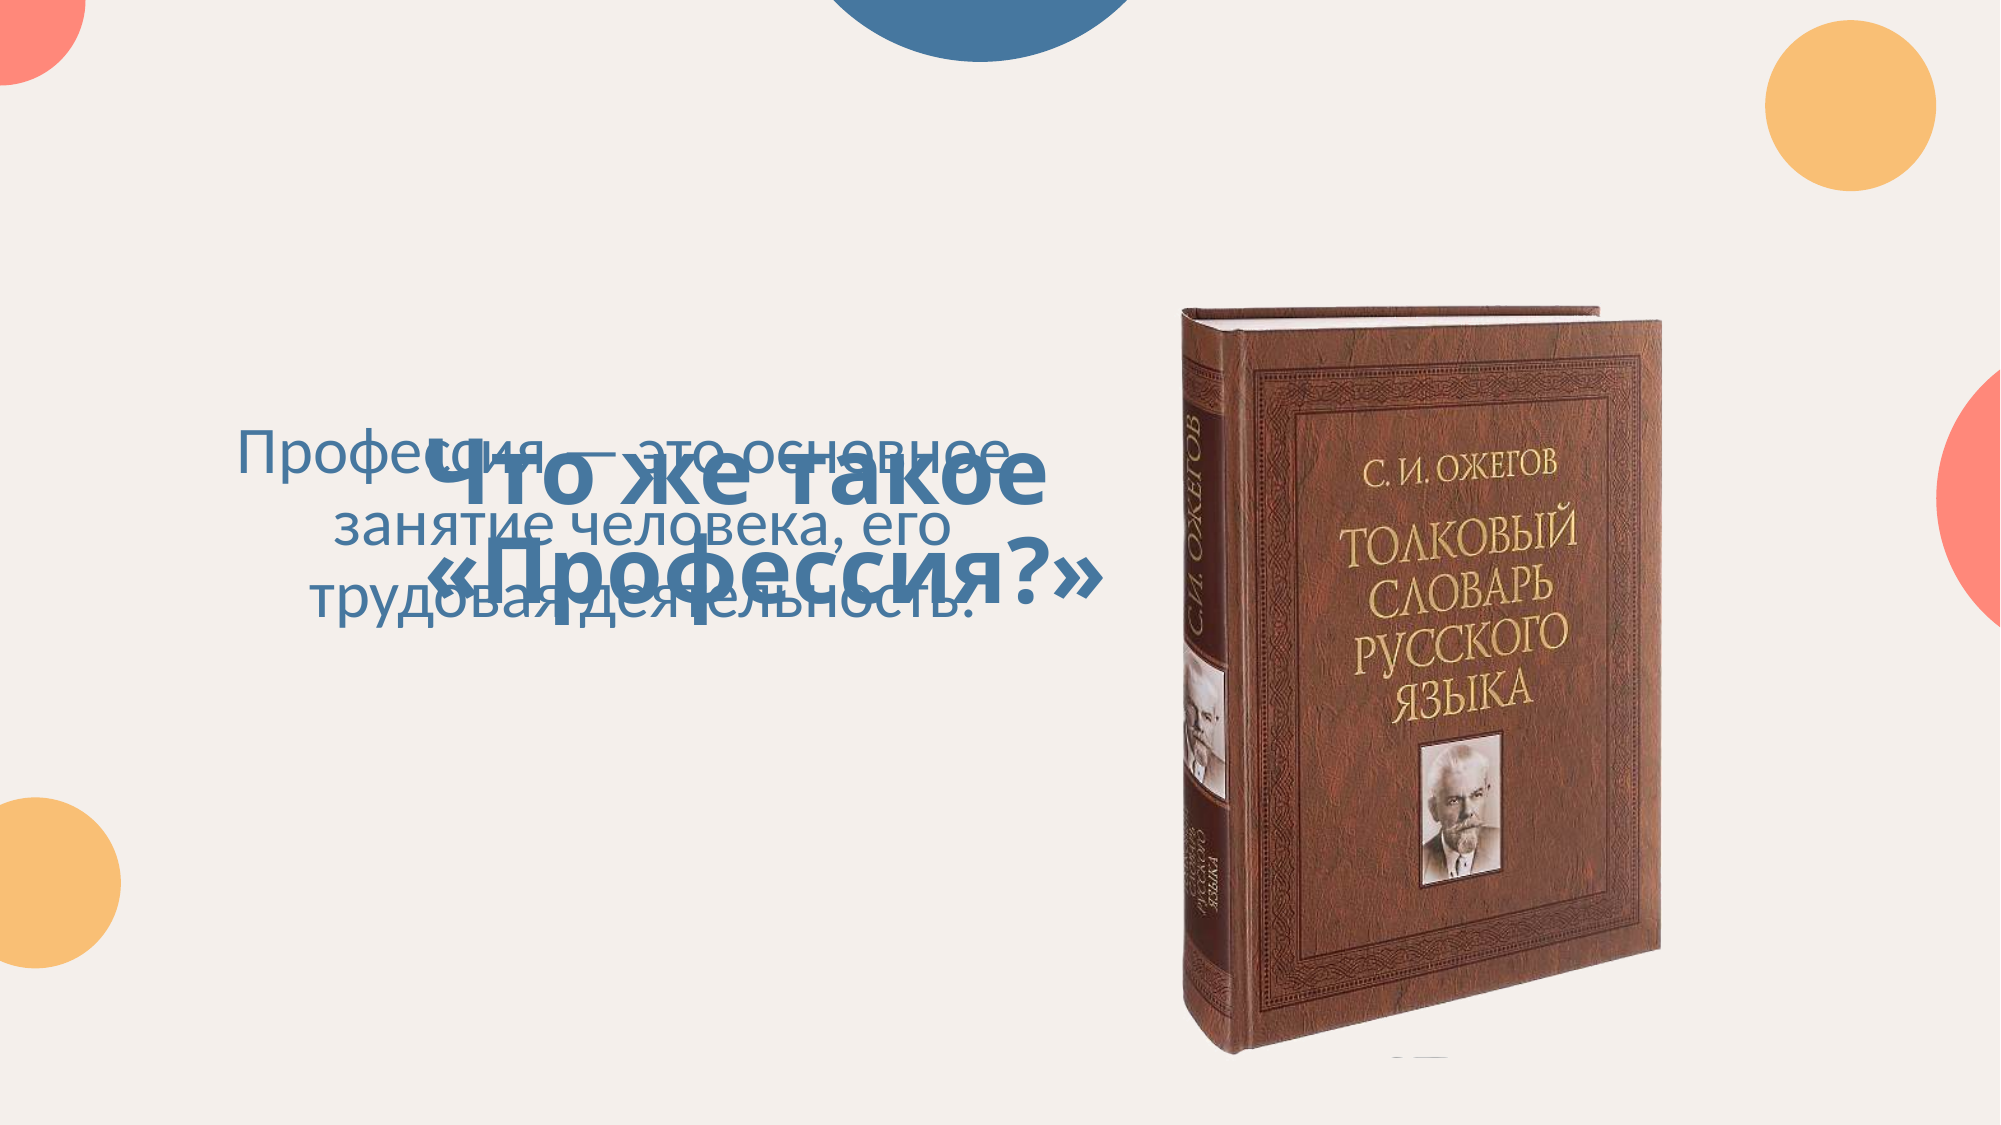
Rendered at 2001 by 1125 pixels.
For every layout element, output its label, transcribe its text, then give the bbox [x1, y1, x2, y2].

picture [1173, 298, 1670, 1062]
title Что же такое «Профессия?» [1075, 430, 1173, 618]
list Профессия — это основное занятие человека, его трудовая деятельность. [174, 408, 1075, 629]
